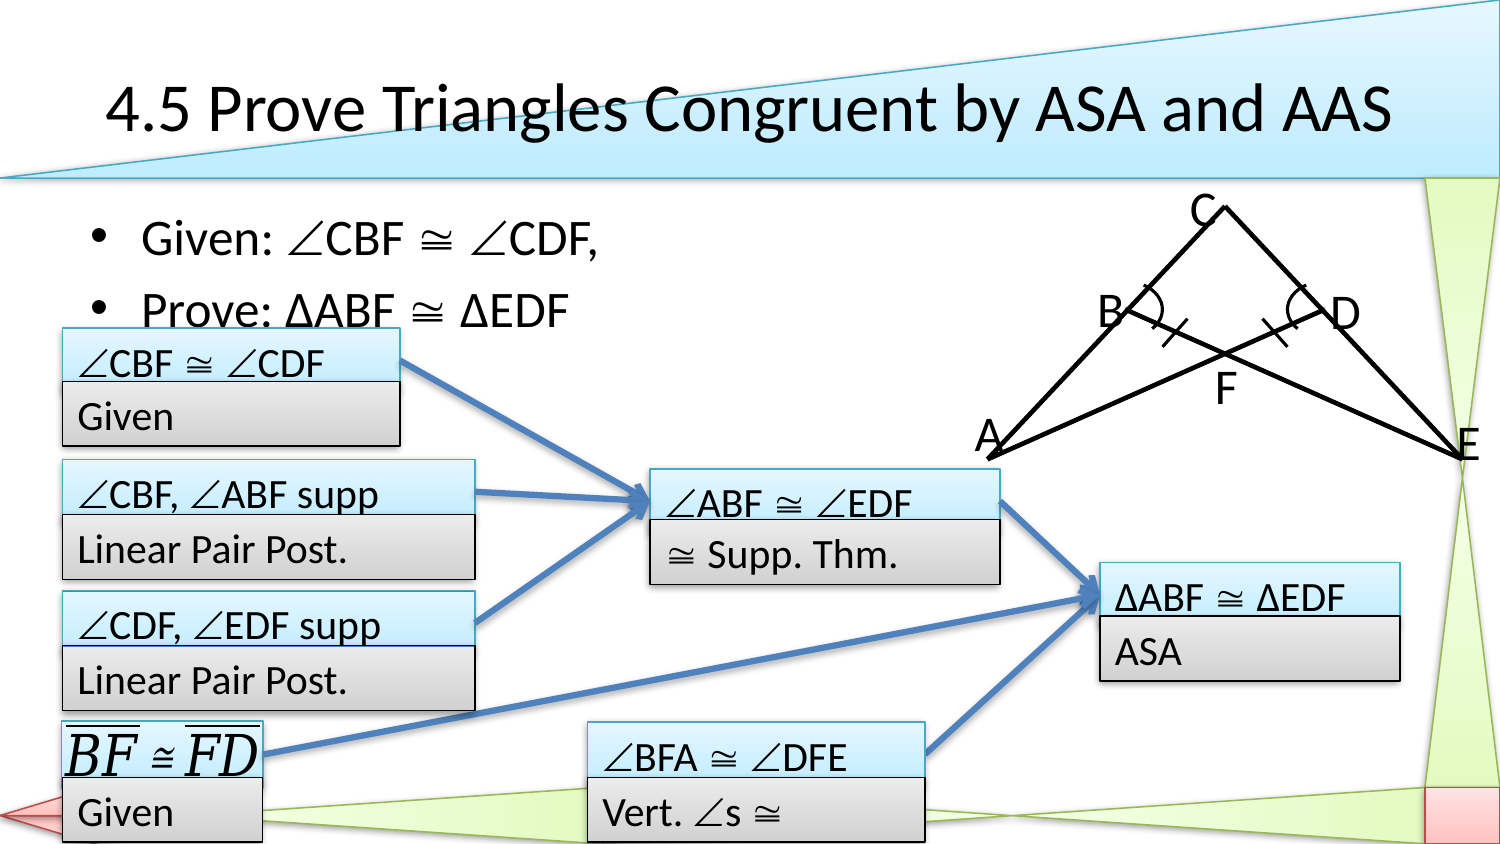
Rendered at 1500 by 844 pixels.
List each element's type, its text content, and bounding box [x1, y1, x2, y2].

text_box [999, 501, 1101, 594]
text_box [474, 501, 651, 624]
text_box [959, 168, 1500, 480]
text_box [474, 491, 651, 501]
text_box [1104, 562, 1401, 682]
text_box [262, 595, 1101, 755]
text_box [62, 459, 469, 581]
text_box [62, 590, 476, 712]
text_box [399, 360, 651, 502]
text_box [62, 721, 263, 844]
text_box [654, 468, 1001, 586]
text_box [62, 327, 401, 448]
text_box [587, 721, 926, 844]
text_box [1260, 320, 1290, 346]
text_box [1160, 320, 1190, 346]
title 4.5 Prove Triangles Congruent by ASA and AAS [75, 33, 1425, 175]
